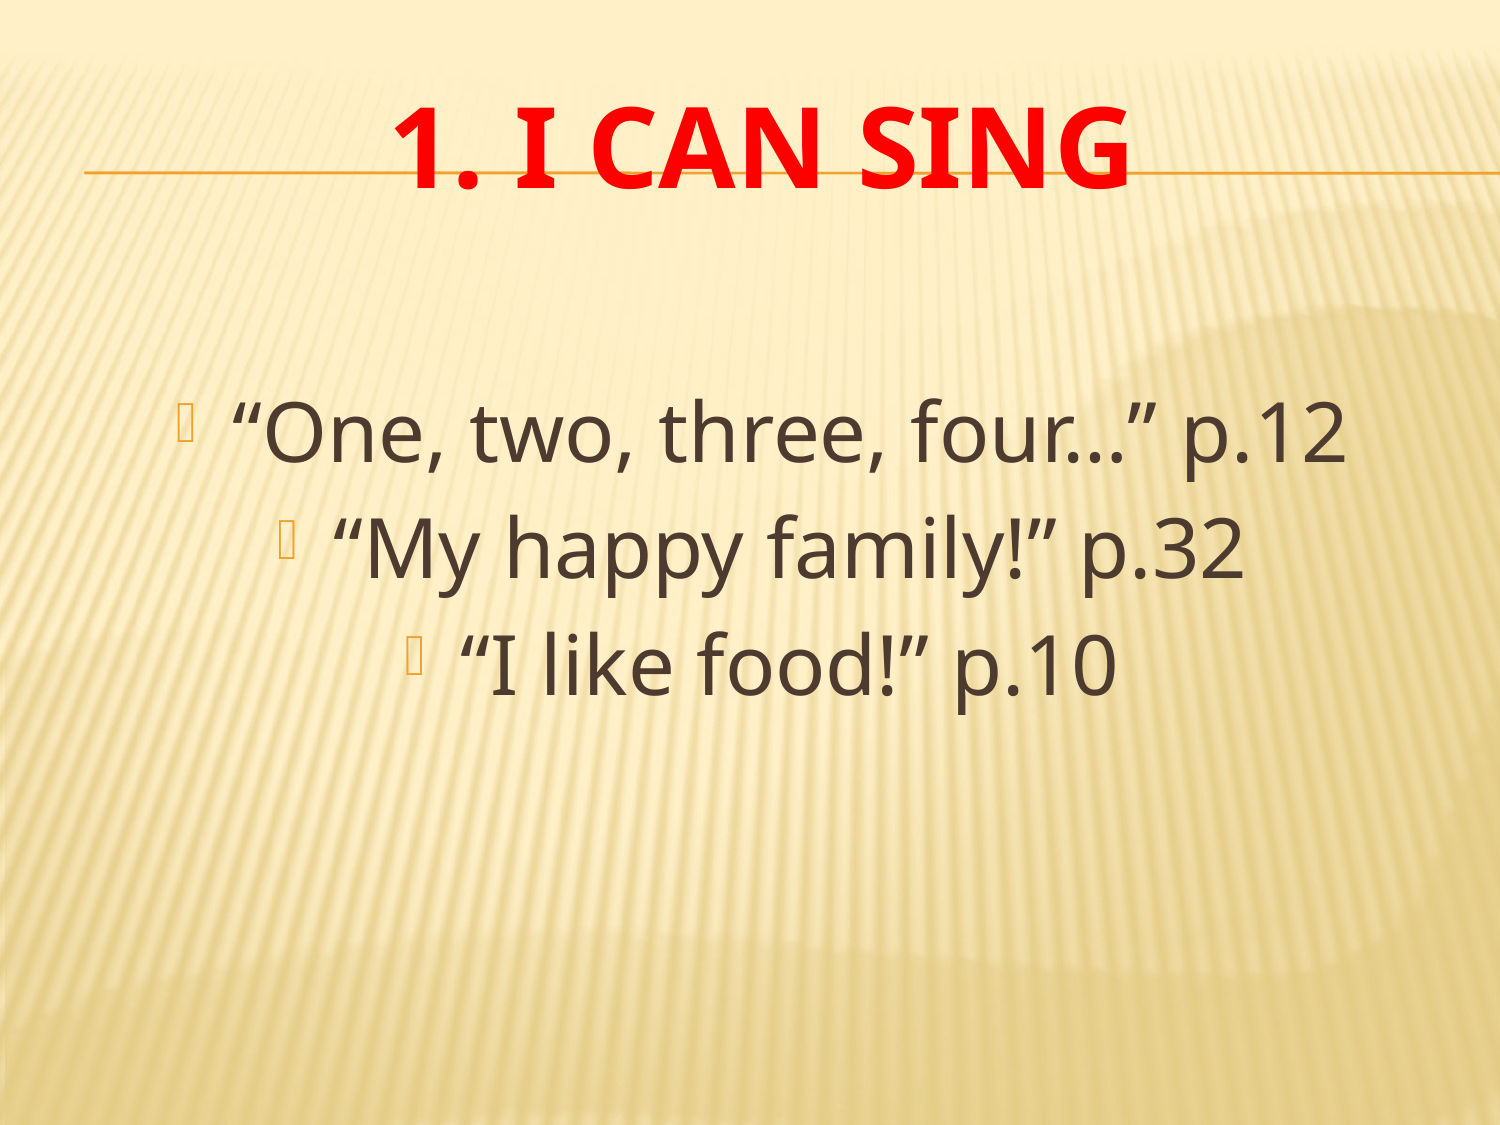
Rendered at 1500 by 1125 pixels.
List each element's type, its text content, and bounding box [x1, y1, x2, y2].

title 1. I can sing [50, 75, 1475, 213]
list “One, two, three, four…” p.12 “My happy family!” p.32 “I like food!” p.10 [50, 254, 1475, 998]
